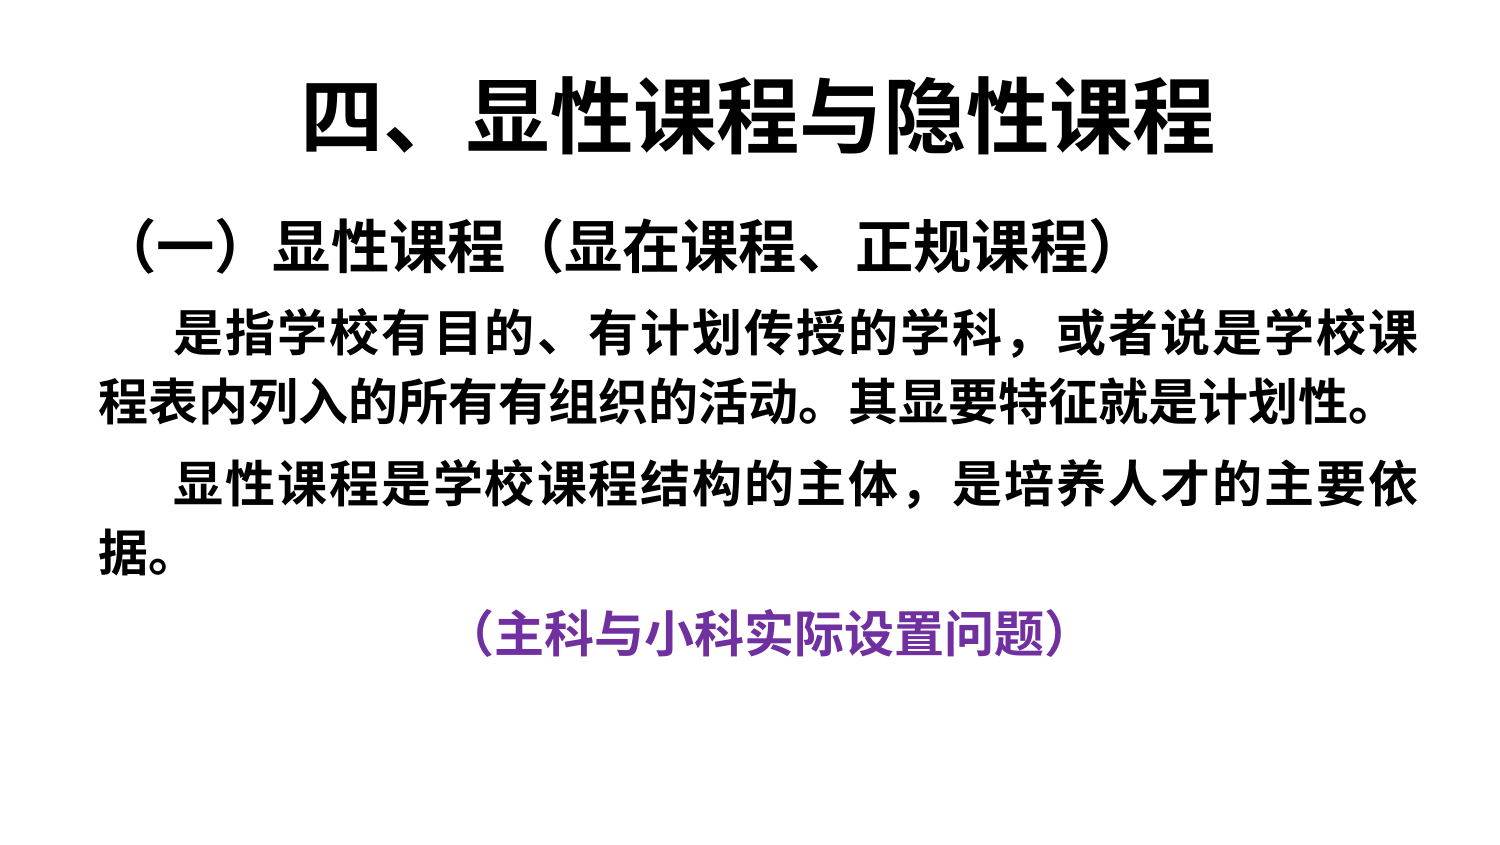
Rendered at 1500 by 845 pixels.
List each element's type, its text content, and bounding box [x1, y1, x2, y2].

title 四、显性课程与隐性课程 [83, 43, 1434, 185]
list （一）显性课程（显在课程、正规课程） 是指学校有目的、有计划传授的学科，或者说是学校课程表内列入的所有有组织的活动。其显要特征就是计划性。 显性课程是学校课程结构的主体，是培养人才的主要依据。 （主科与小科实际设置问题） [83, 202, 1434, 703]
